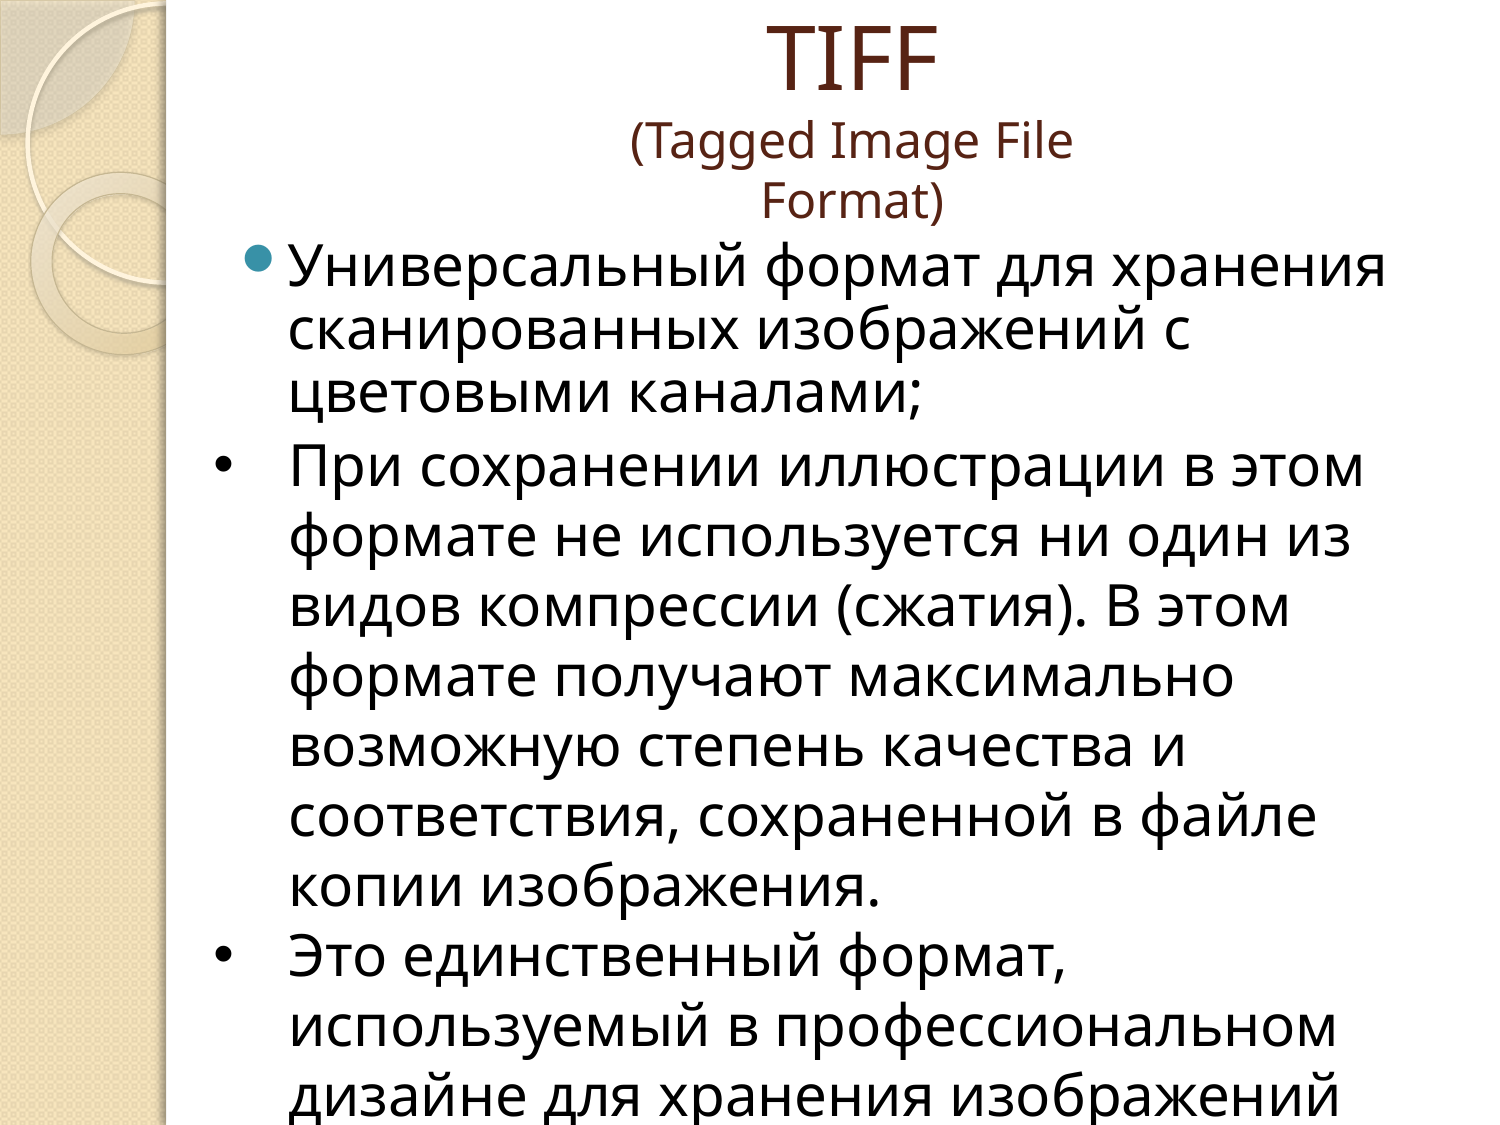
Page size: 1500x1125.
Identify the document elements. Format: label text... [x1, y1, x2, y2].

title TIFF (Tagged Image File Format) [525, 0, 1180, 228]
list Универсальный формат для хранения сканированных изображений с цветовыми каналами; [212, 228, 1500, 420]
text_box При сохранении иллюстрации в этом формате не используется ни один из видов компрессии (сжатия). В этом формате получают максимально возможную степень качества и соответствия, сохраненной в файле копии изображения. Это единственный формат, используемый в профессиональном дизайне для хранения изображений высокого качества. [198, 420, 1500, 1125]
